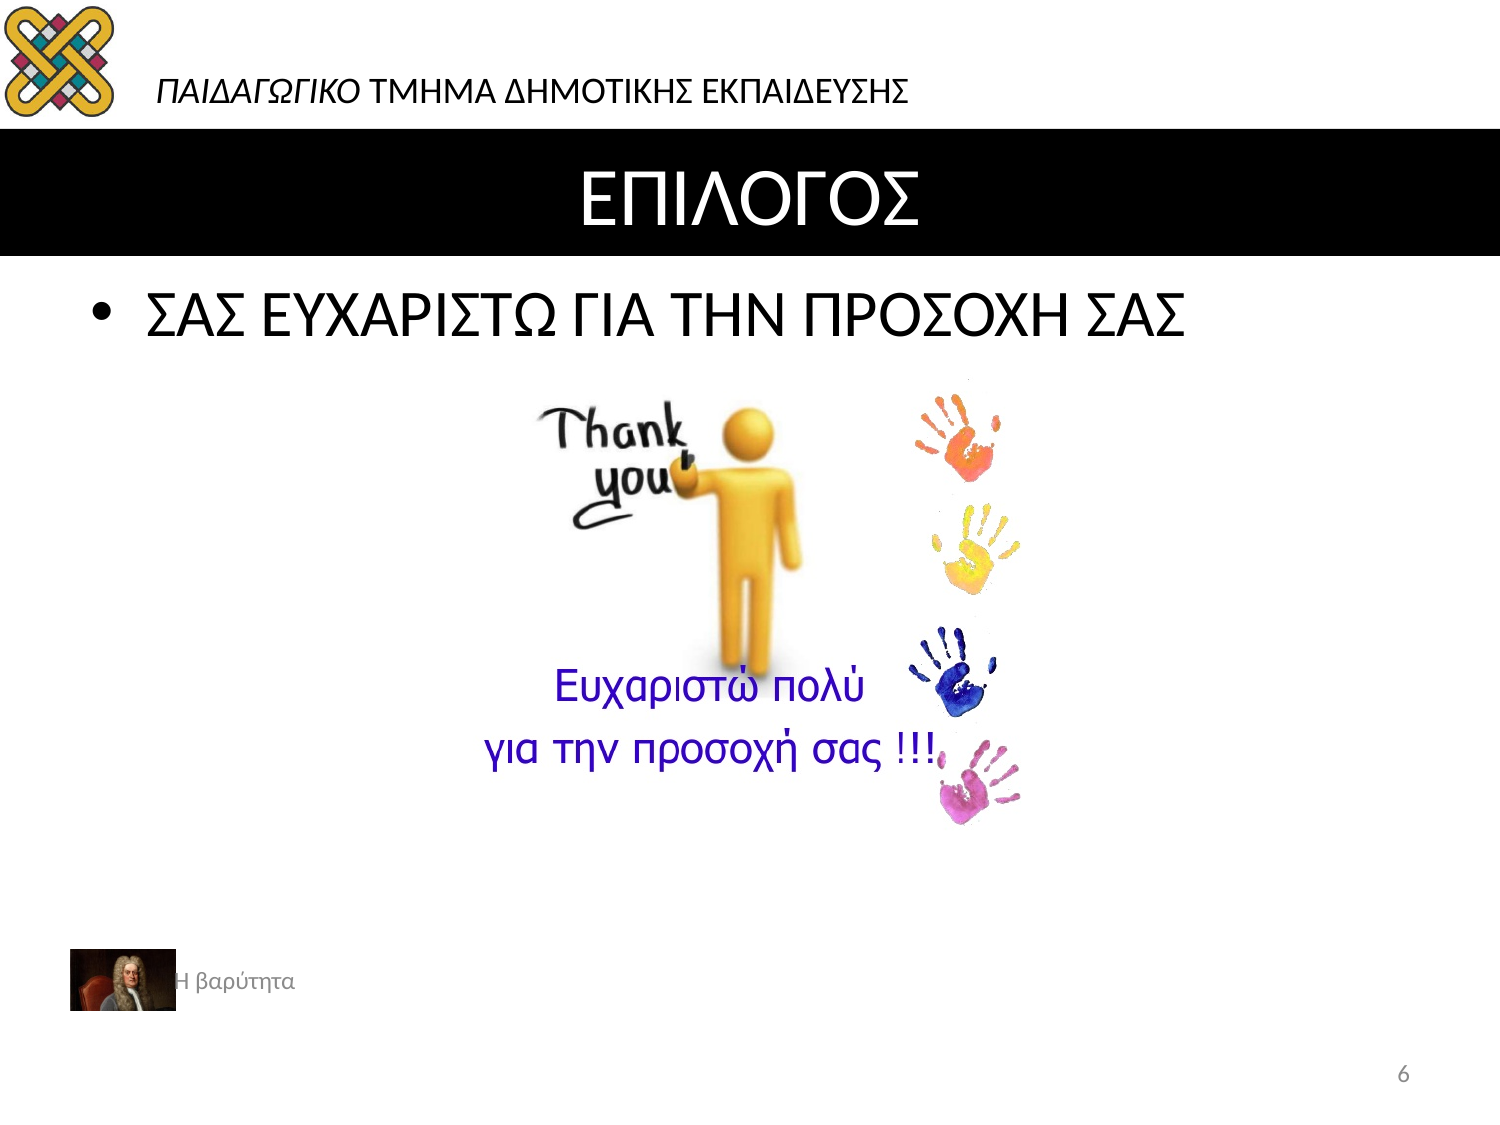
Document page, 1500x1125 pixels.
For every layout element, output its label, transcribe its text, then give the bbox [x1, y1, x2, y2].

slide_number 6 [1074, 1042, 1425, 1103]
list ΣΑΣ ΕΥΧΑΡΙΣΤΩ ΓΙΑ ΤΗΝ ΠΡΟΣΟΧΗ ΣΑΣ [75, 262, 1425, 1005]
picture [0, 0, 118, 121]
title ΕΠΙΛΟΓΟΣ [0, 128, 1500, 256]
picture [409, 375, 1034, 844]
footer Η βαρύτητα [0, 949, 475, 1010]
